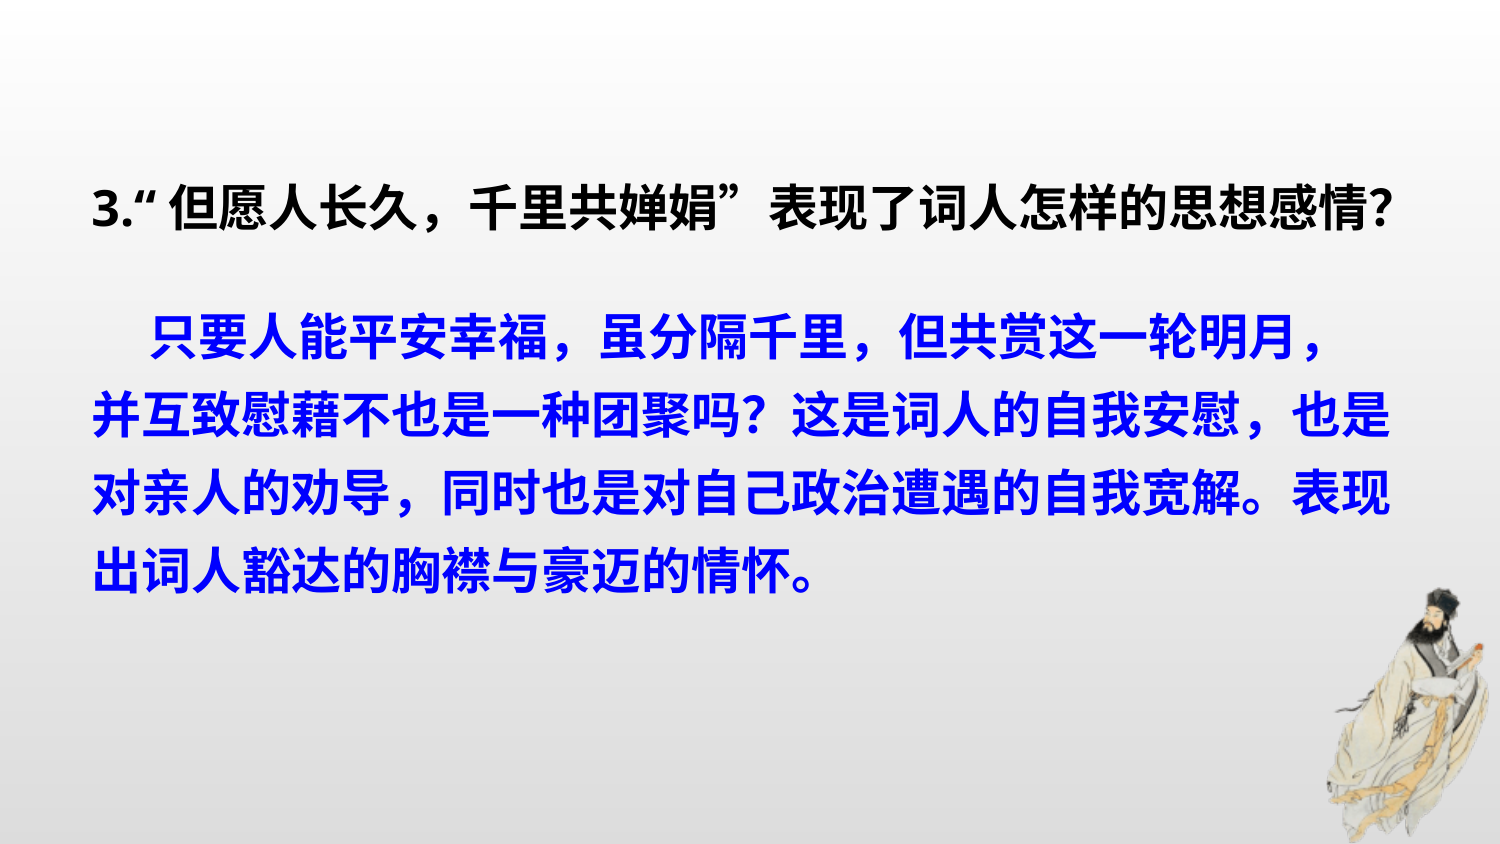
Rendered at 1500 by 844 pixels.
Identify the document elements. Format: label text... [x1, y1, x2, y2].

picture [1326, 528, 1500, 844]
text_box 3.“但愿人长久，千里共婵娟”表现了词人怎样的思想感情？ [76, 156, 1447, 244]
text_box 只要人能平安幸福，虽分隔千里，但共赏这一轮明月，并互致慰藉不也是一种团聚吗？这是词人的自我安慰，也是对亲人的劝导，同时也是对自己政治遭遇的自我宽解。表现出词人豁达的胸襟与豪迈的情怀。 [76, 280, 1412, 607]
